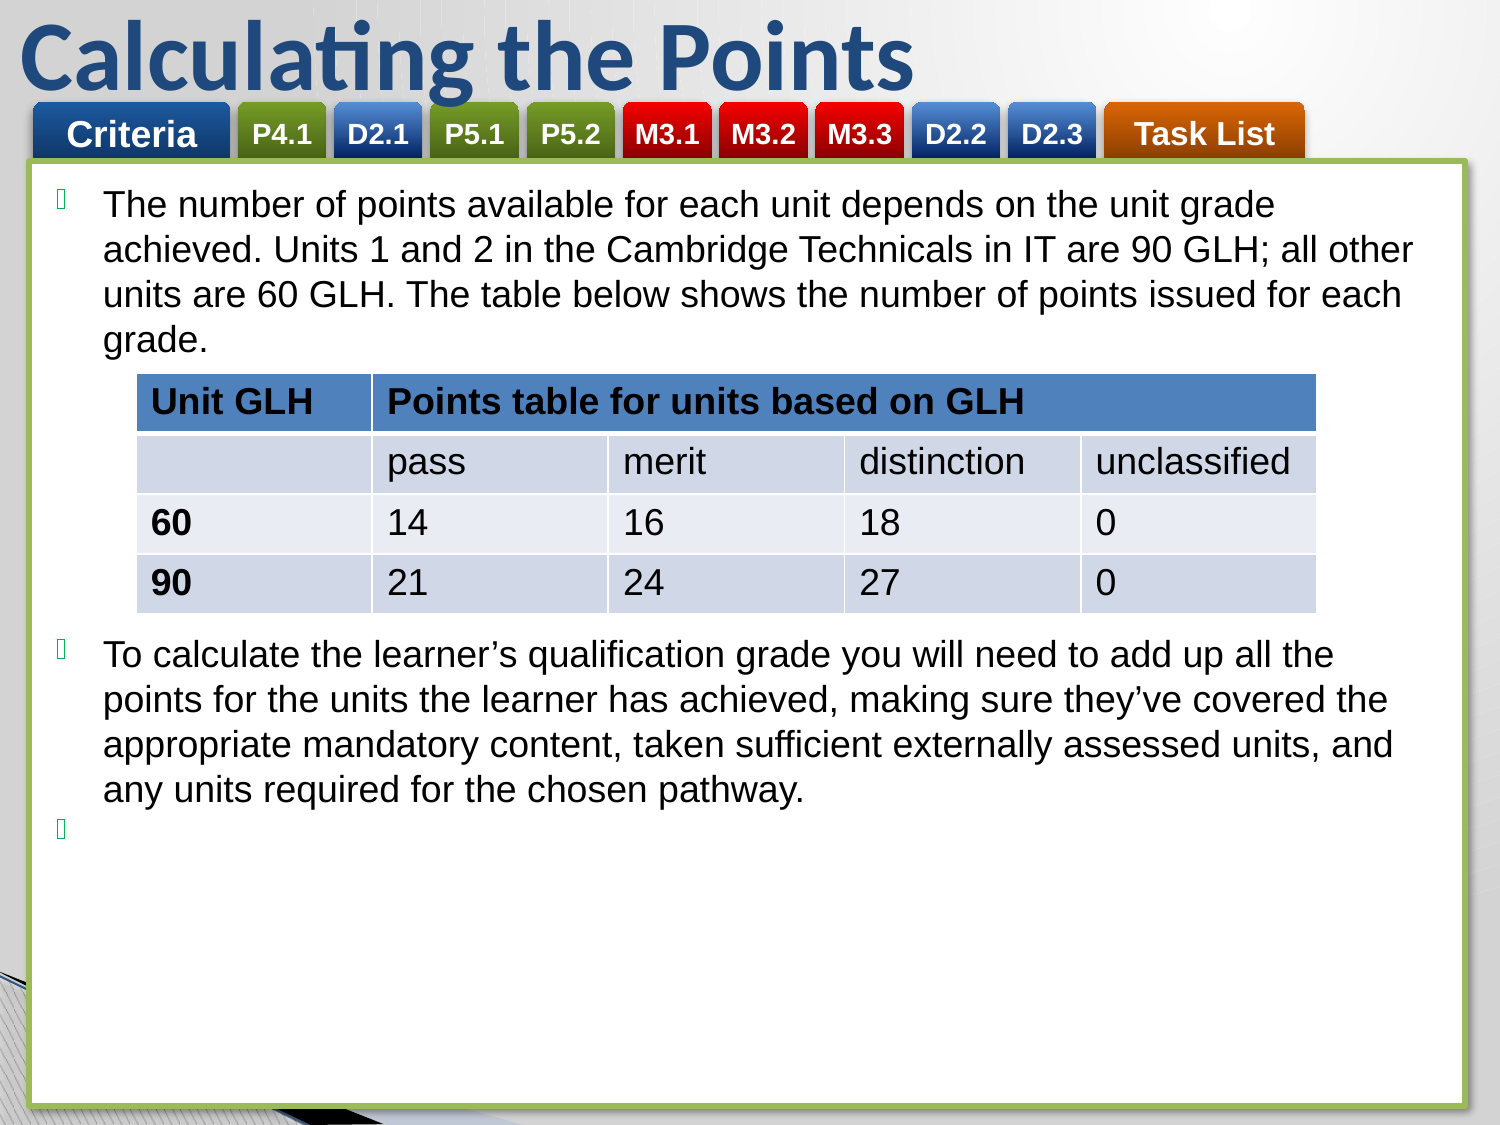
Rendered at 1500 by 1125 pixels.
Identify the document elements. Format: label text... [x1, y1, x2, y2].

table_cell 27 [845, 555, 1080, 613]
table_cell 14 [373, 495, 607, 553]
table_header Unit GLH [137, 374, 371, 431]
table_cell 90 [137, 555, 371, 613]
table_cell 16 [609, 495, 844, 553]
table_cell pass [373, 436, 607, 493]
table_cell merit [609, 436, 844, 493]
table_cell 0 [1082, 555, 1316, 613]
table_cell 21 [373, 555, 607, 613]
text_box e [551, 0, 603, 5]
table_cell 24 [609, 555, 844, 613]
table_cell [137, 436, 371, 493]
title Calculating the Points [5, 0, 1270, 102]
picture [281, 1114, 303, 1125]
text_box The number of points available for each unit depends on the unit grade achieved. Units 1 and 2 in the Cambridge Technicals in IT are 90 GLH; all other units are 60 GLH. The table below shows the number of points issued for each grade. To calculate the learner’s qualification grade you will need to add up all the points for the units the learner has achieved, making sure they’ve covered the appropriate mandatory content, taken sufficient externally assessed units, and any units required for the chosen pathway. [41, 172, 1447, 863]
table_cell distinction [845, 436, 1080, 493]
table_cell 18 [845, 495, 1080, 553]
table_cell unclassified [1082, 436, 1316, 493]
table_cell 60 [137, 495, 371, 553]
table_header Points table for units based on GLH [373, 374, 1316, 431]
table_cell 0 [1082, 495, 1316, 553]
